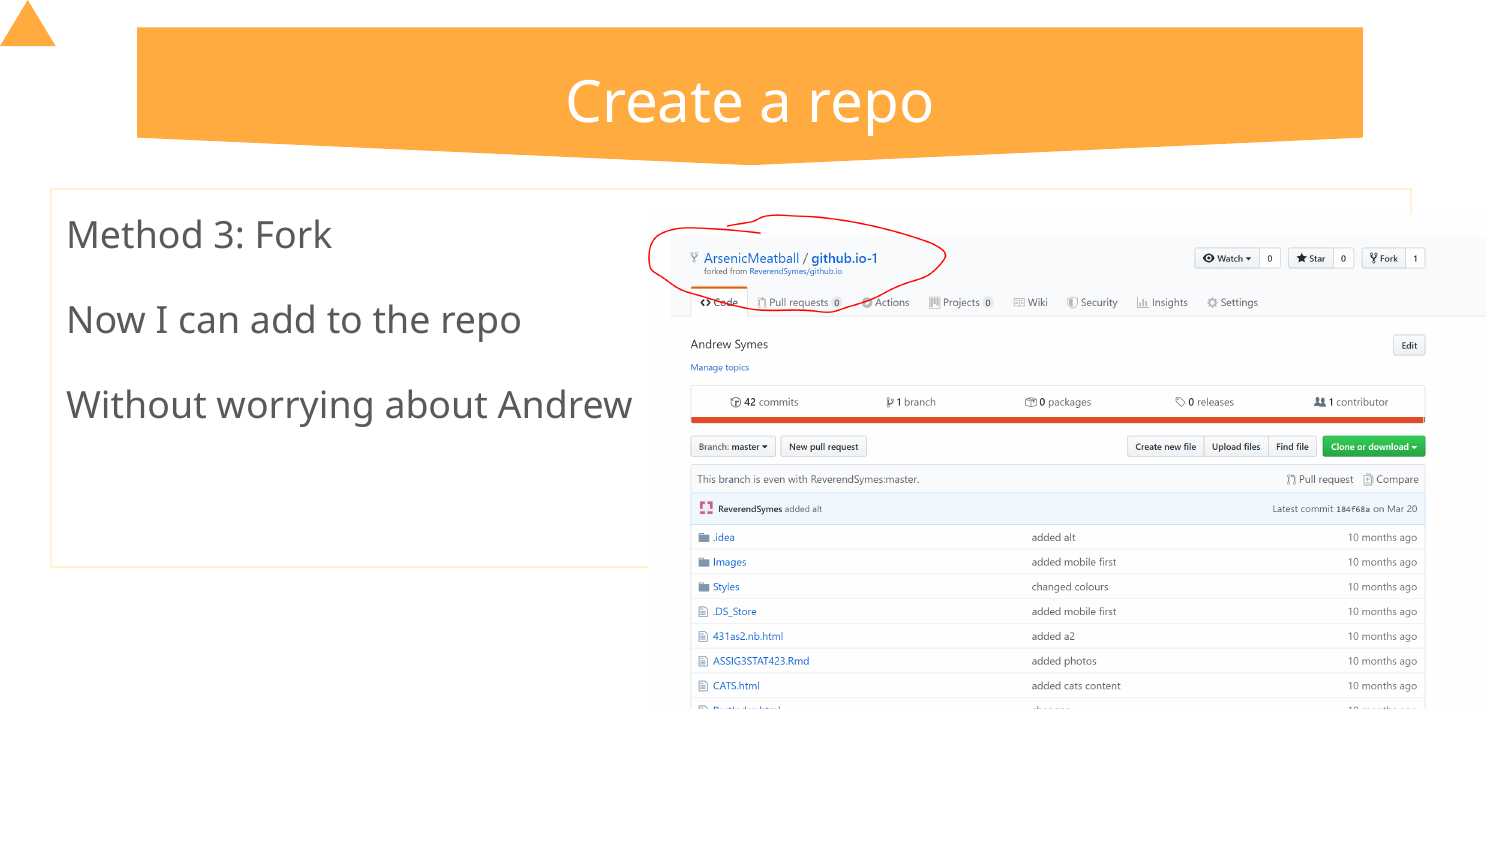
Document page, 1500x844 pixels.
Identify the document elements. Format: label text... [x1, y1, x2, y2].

title Create a repo [51, 49, 1449, 144]
list Method 3: Fork Now I can add to the repo Without worrying about Andrew [51, 189, 1412, 568]
text_box [0, 0, 56, 47]
text_box [137, 27, 1363, 49]
text_box [279, 144, 1221, 166]
picture [648, 214, 1486, 710]
